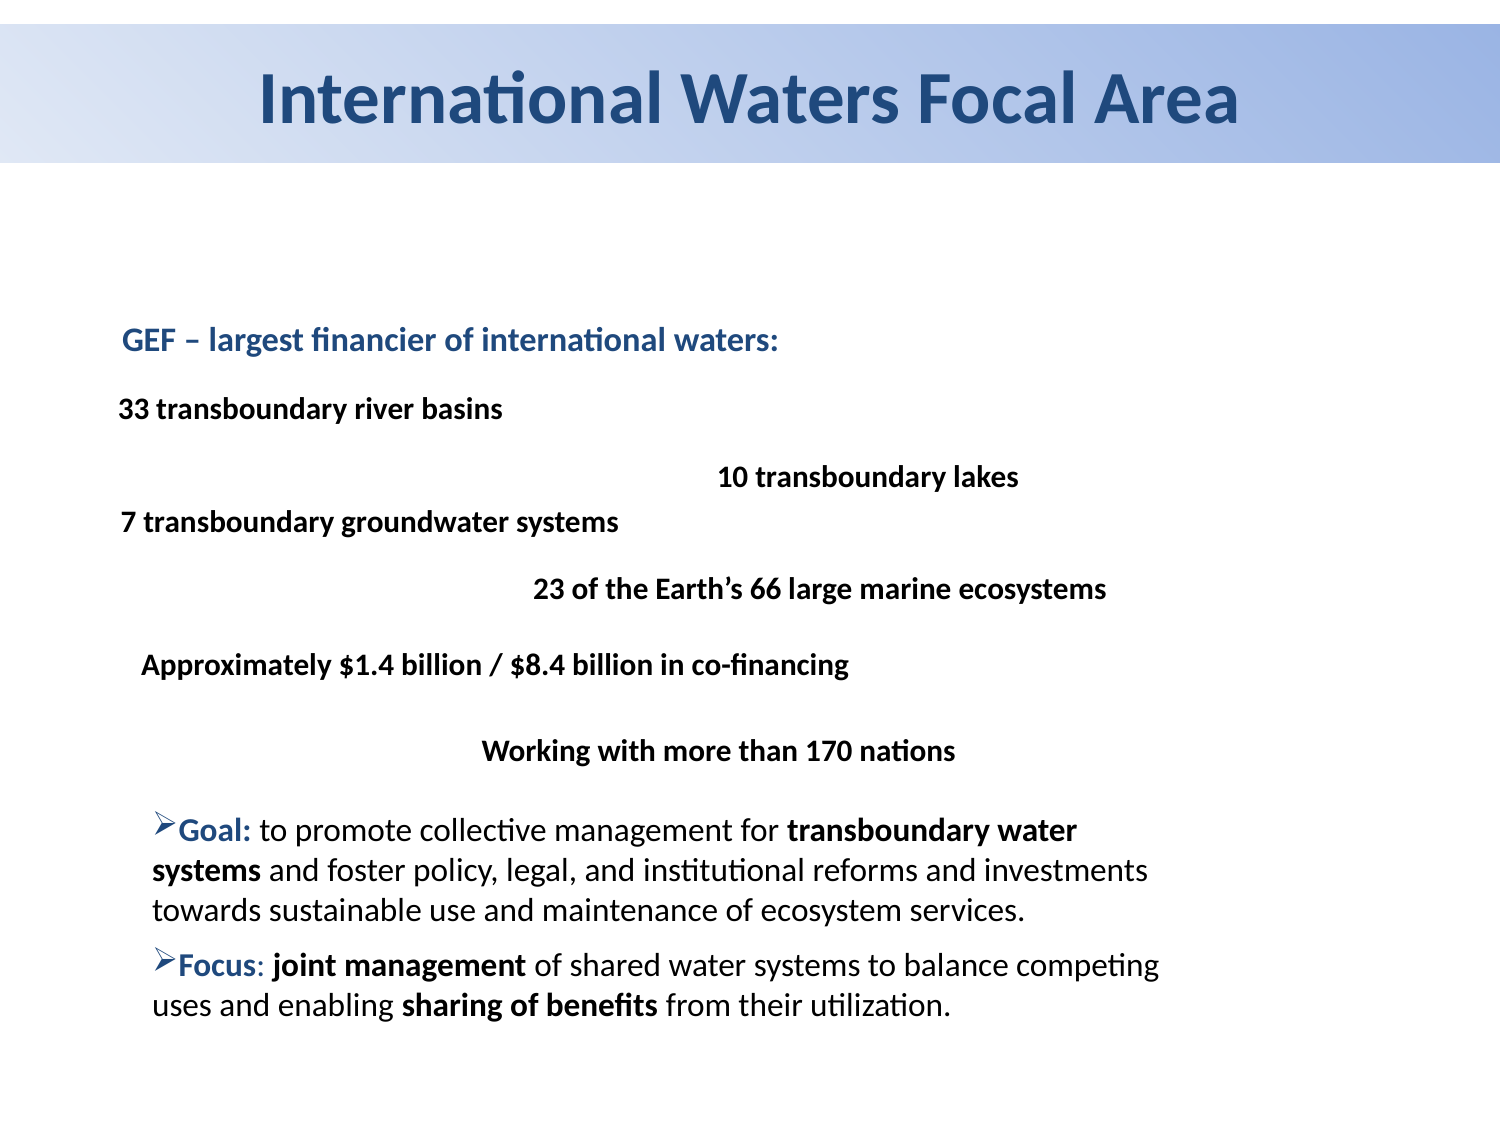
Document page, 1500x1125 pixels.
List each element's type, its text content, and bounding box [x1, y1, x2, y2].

text_box 7 transboundary groundwater systems [105, 494, 635, 581]
text_box 10 transboundary lakes [702, 448, 1035, 539]
text_box 33 transboundary river basins [103, 380, 571, 433]
text_box Approximately $1.4 billion / $8.4 billion in co-financing [126, 637, 865, 723]
title International Waters Focal Area [0, 24, 1500, 163]
text_box Goal: to promote collective management for transboundary water systems and foster policy, legal, and institutional reforms and investments towards sustainable use and maintenance of ecosystem services. Focus: joint management of shared water systems to balance competing uses and enabling sharing of benefits from their utilization. [137, 800, 1186, 1074]
text_box Working with more than 170 nations [467, 722, 979, 809]
text_box GEF – largest financier of international waters: [107, 309, 796, 408]
text_box 23 of the Earth’s 66 large marine ecosystems [518, 560, 1123, 651]
